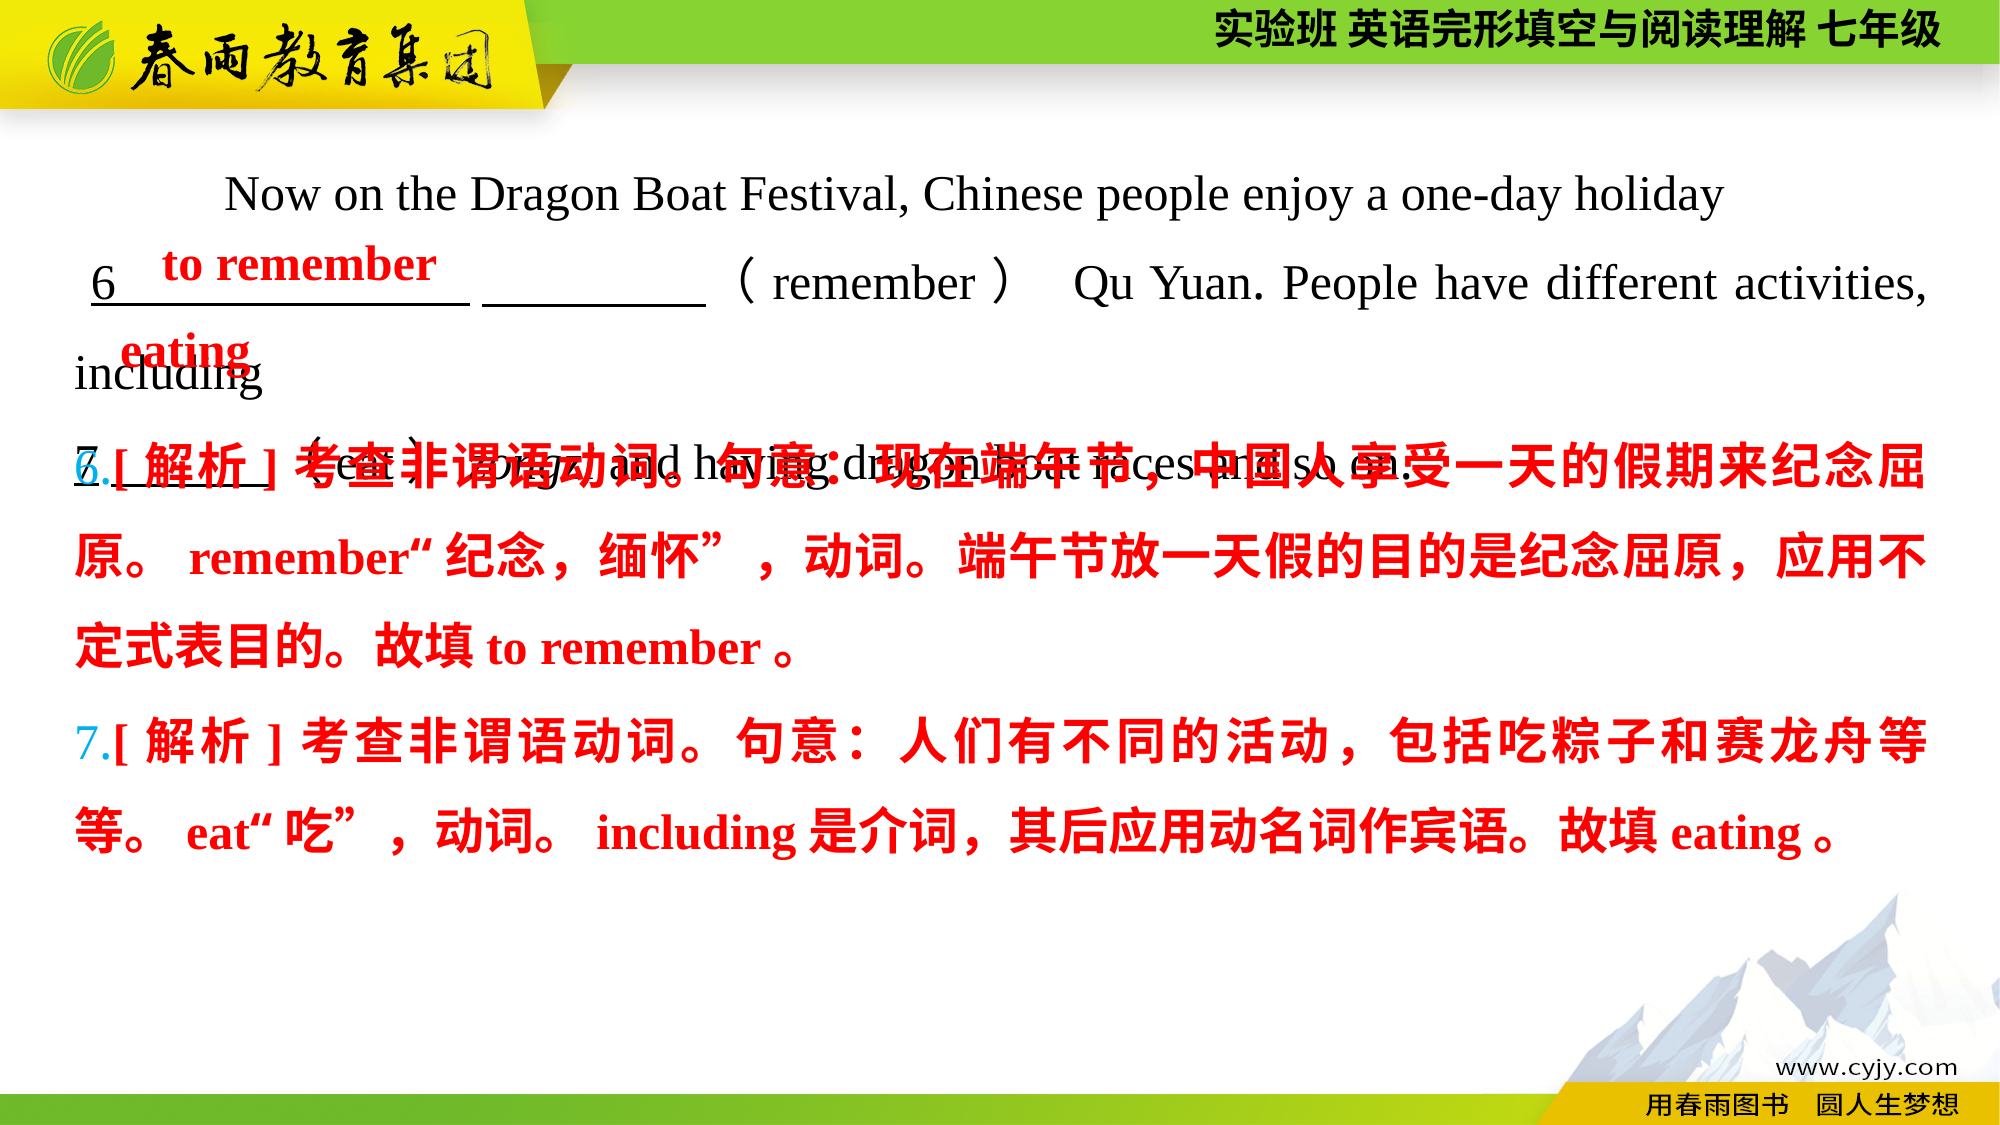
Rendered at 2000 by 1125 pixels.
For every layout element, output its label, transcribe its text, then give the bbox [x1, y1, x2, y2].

text_box eating [105, 309, 266, 385]
text_box 6.[解析]考查非谓语动词。句意：现在端午节，中国人享受一天的假期来纪念屈原。remember“纪念，缅怀”，动词。端午节放一天假的目的是纪念屈原，应用不定式表目的。故填to remember。 [59, 397, 1944, 672]
text_box to remember [146, 223, 453, 298]
text_box 7.[解析]考查非谓语动词。句意：人们有不同的活动，包括吃粽子和赛龙舟等等。eat“吃”，动词。including是介词，其后应用动名词作宾语。故填eating。 [59, 672, 1944, 868]
picture [0, 0, 2000, 1125]
list Now on the Dragon Boat Festival, Chinese people enjoy a one-day holiday 6 （remember） Qu Yuan. People have different activities, including 7 （eat）zongzi and having dragon boat races and so on. [59, 122, 1944, 397]
